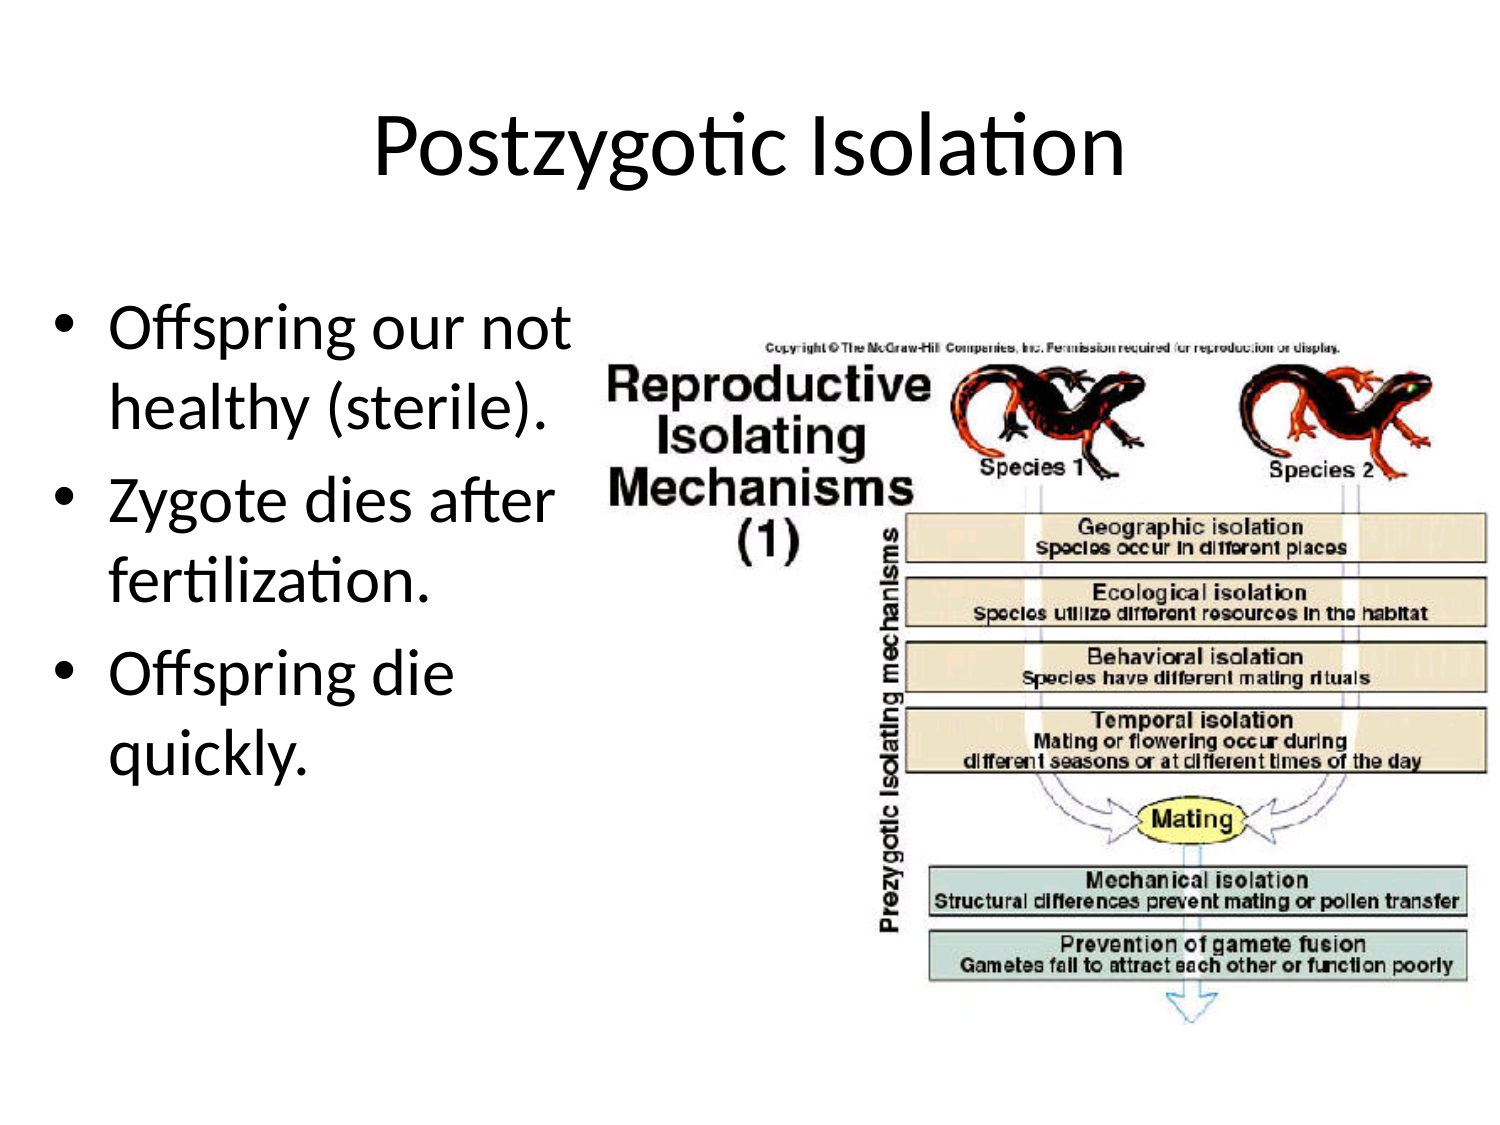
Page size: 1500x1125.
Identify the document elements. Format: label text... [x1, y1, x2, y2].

title Postzygotic Isolation [75, 45, 1425, 233]
list Offspring our not healthy (sterile). Zygote dies after fertilization. Offspring die quickly. [37, 275, 625, 1018]
picture [587, 341, 1500, 1026]
